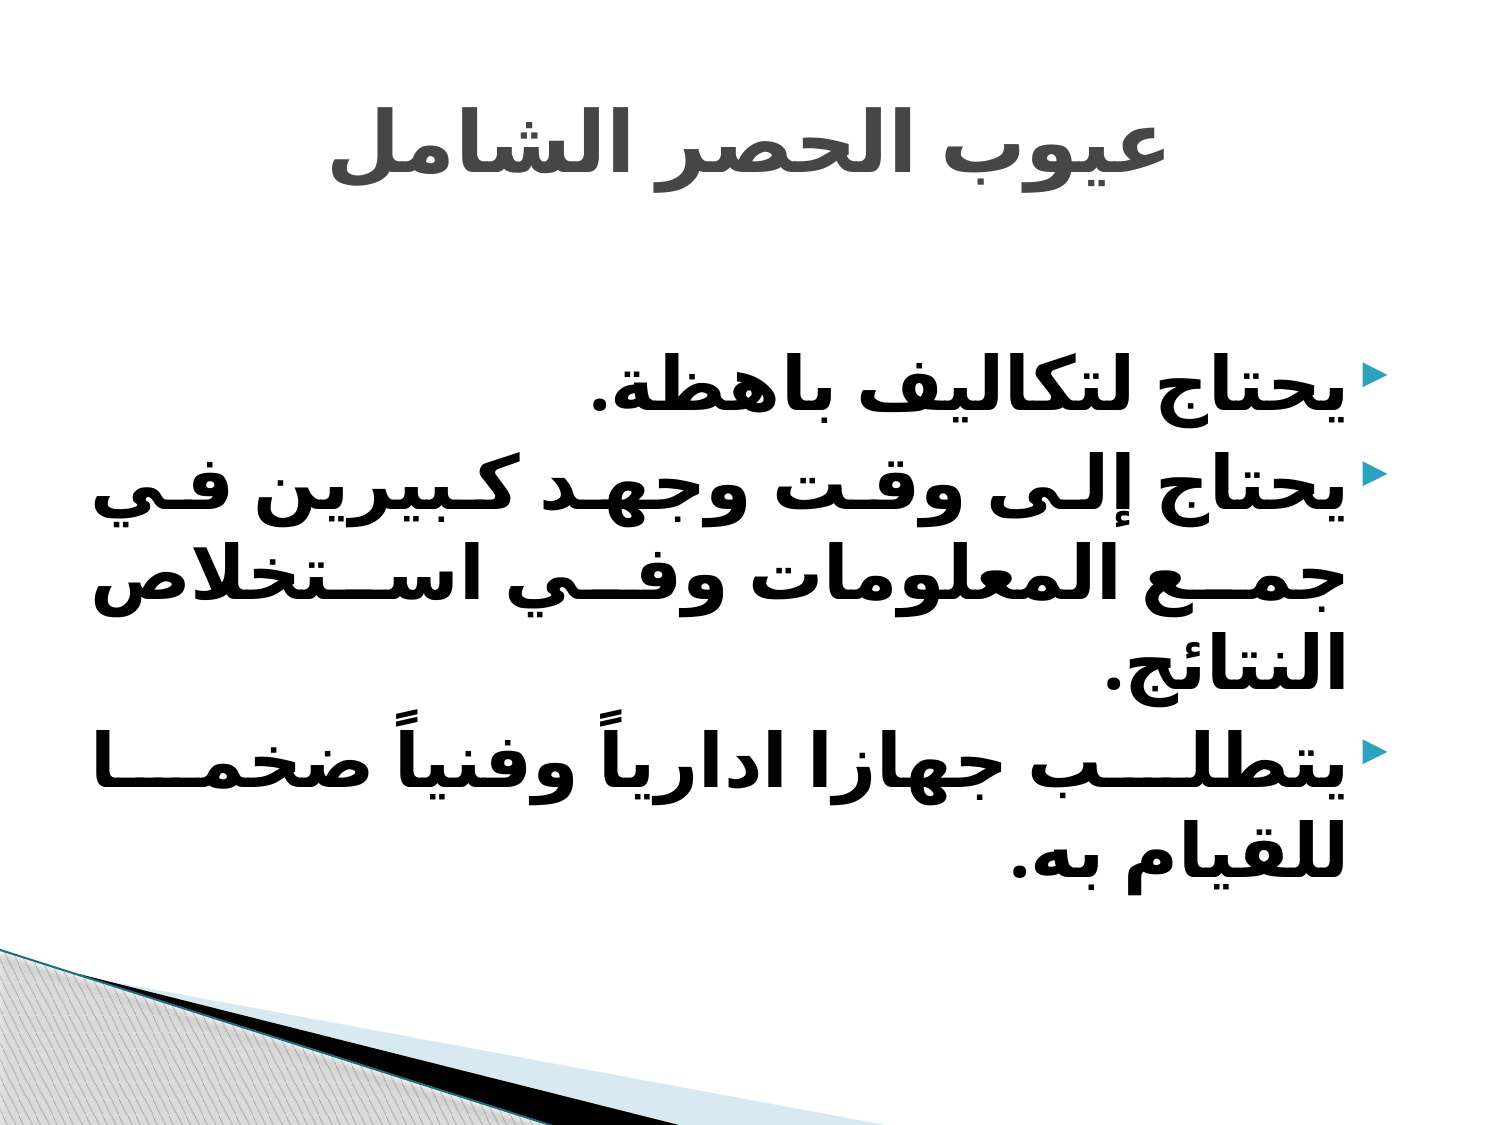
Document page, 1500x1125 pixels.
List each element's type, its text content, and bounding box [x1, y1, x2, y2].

title عيوب الحصر الشامل [75, 45, 1425, 233]
list يحتاج لتكاليف باهظة. يحتاج إلى وقت وجهد كبيرين في جمع المعلومات وفي استخلاص النتائج. يتطلب جهازا ادارياً وفنياً ضخما للقيام به. [75, 243, 1425, 986]
